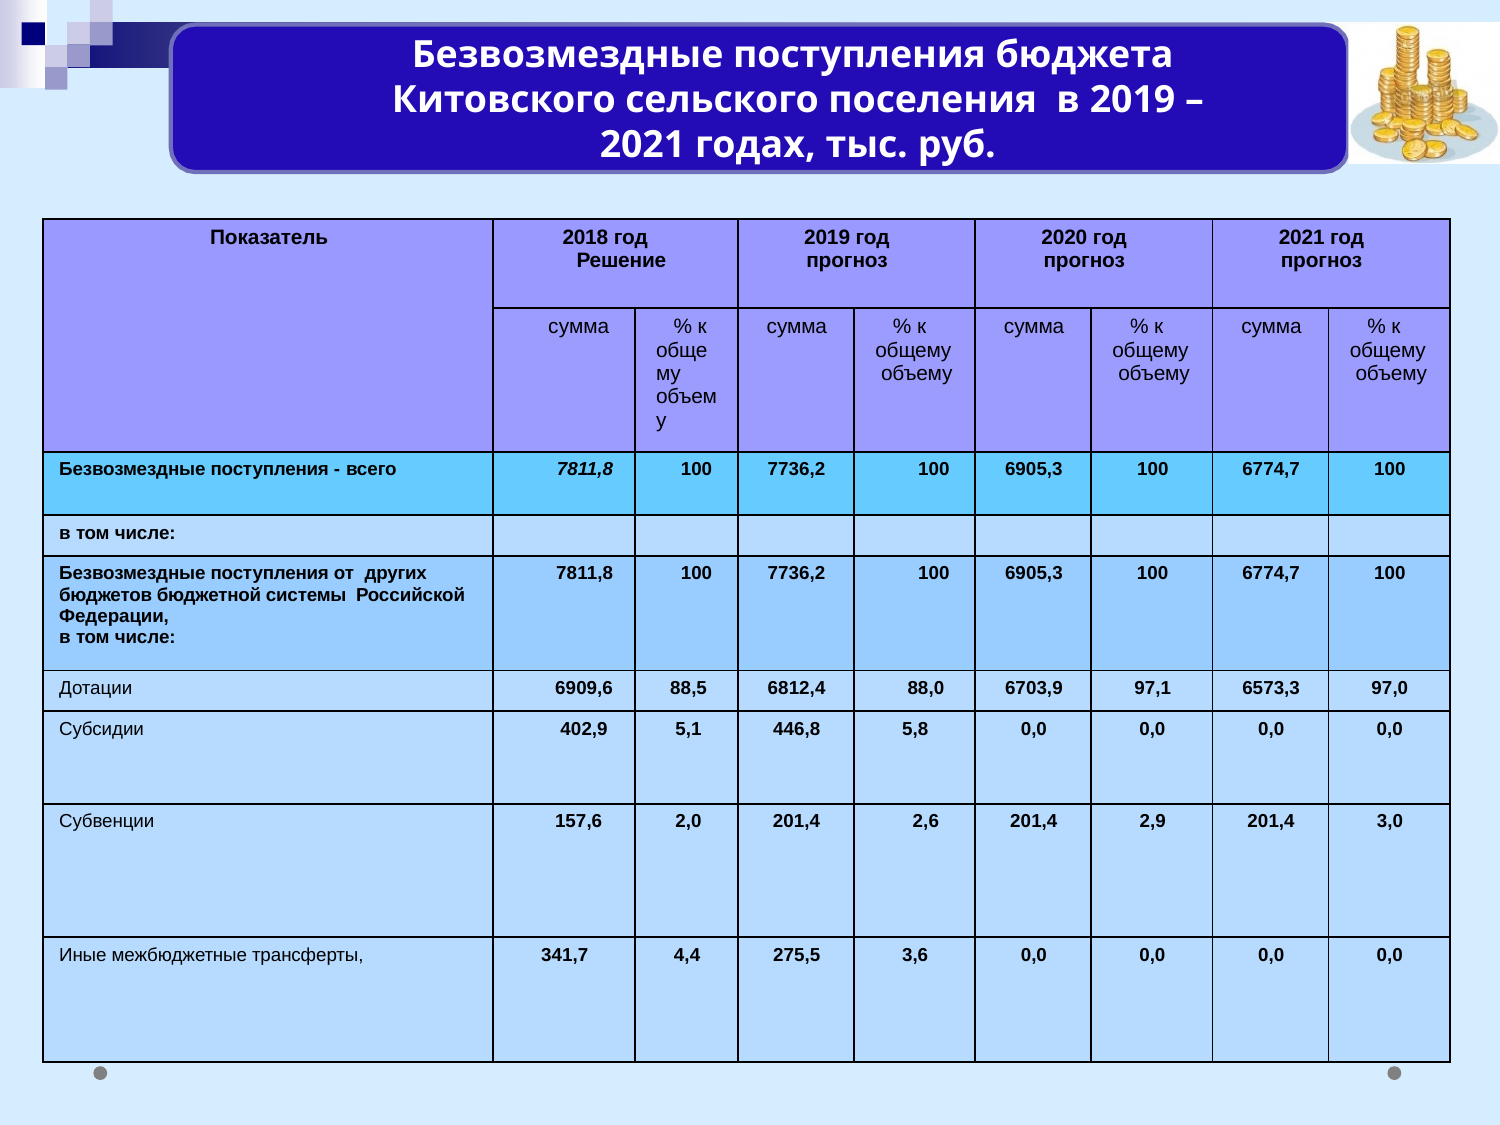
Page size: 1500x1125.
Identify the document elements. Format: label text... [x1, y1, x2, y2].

table_cell сумма [739, 309, 853, 451]
text_box [21, 22, 45, 46]
table_cell Субсидии [44, 712, 492, 803]
table_cell 6774,7 [1213, 557, 1328, 670]
table_cell 3,0 [1329, 805, 1449, 936]
text_box [0, 0, 47, 88]
table_header 2021 год прогноз [1213, 220, 1449, 307]
table_header 2018 год Решение [494, 220, 737, 307]
text_box [67, 22, 89, 44]
table_cell [739, 516, 853, 555]
table_cell 100 [636, 557, 737, 670]
table_cell 2,6 [855, 805, 974, 936]
table_cell 0,0 [1329, 938, 1449, 1061]
table_cell % к общему объему [1329, 309, 1449, 451]
table_cell 100 [855, 453, 974, 514]
table_cell 7811,8 [494, 557, 634, 670]
table_cell 88,5 [636, 671, 737, 710]
table_cell 6703,9 [976, 671, 1090, 710]
table_cell 97,1 [1092, 671, 1212, 710]
table_header Показатель [44, 220, 492, 451]
table_cell 0,0 [1092, 712, 1212, 803]
text_box [45, 45, 67, 67]
table_cell в том числе: [44, 516, 492, 555]
table_cell % к общему объему [855, 309, 974, 451]
table_cell 0,0 [1329, 712, 1449, 803]
table_cell [1092, 516, 1212, 555]
table_cell сумма [1213, 309, 1328, 451]
table_header 2019 год прогноз [739, 220, 974, 307]
table_cell сумма [494, 309, 634, 451]
table_cell 5,1 [636, 712, 737, 803]
table_cell 201,4 [1213, 805, 1328, 936]
table_header 2020 год прогноз [976, 220, 1212, 307]
table_cell 446,8 [739, 712, 853, 803]
table_cell 275,5 [739, 938, 853, 1061]
table_cell % к общему объему [1092, 309, 1212, 451]
table_cell 2,0 [636, 805, 737, 936]
table_cell [636, 516, 737, 555]
table_cell Субвенции [44, 805, 492, 936]
table_cell 6905,3 [976, 453, 1090, 514]
table_cell 0,0 [1092, 938, 1212, 1061]
table_cell 0,0 [976, 712, 1090, 803]
table_cell [855, 516, 974, 555]
table_cell 100 [1329, 453, 1449, 514]
table_cell 88,0 [855, 671, 974, 710]
text_box [170, 24, 1348, 173]
table_cell 0,0 [1213, 712, 1328, 803]
text_box [45, 67, 68, 90]
table_cell 6573,3 [1213, 671, 1328, 710]
table_cell сумма [976, 309, 1090, 451]
table_cell Безвозмездные поступления - всего [44, 453, 492, 514]
text_box Безвозмездные поступления бюджета Китовского сельского поселения в 2019 – 2021 годах, тыс. руб. [366, 27, 1228, 165]
table_cell 100 [1092, 557, 1212, 670]
table_cell Дотации [44, 671, 492, 710]
table_cell 157,6 [494, 805, 634, 936]
table_cell 6774,7 [1213, 453, 1328, 514]
text_box [67, 44, 90, 68]
table_cell 7736,2 [739, 557, 853, 670]
table_cell Безвозмездные поступления от других бюджетов бюджетной системы Российской Федерации, в том числе: [44, 557, 492, 670]
text_box [90, 22, 1500, 68]
table_cell 4,4 [636, 938, 737, 1061]
table_cell 7811,8 [494, 453, 634, 514]
table_cell 341,7 [494, 938, 634, 1061]
table_cell % к общему объему [636, 309, 737, 451]
table_cell 6909,6 [494, 671, 634, 710]
text_box [1348, 24, 1500, 164]
table_cell 402,9 [494, 712, 634, 803]
table_cell 0,0 [1213, 938, 1328, 1061]
table_cell 100 [1329, 557, 1449, 670]
table_cell 6905,3 [976, 557, 1090, 670]
table_cell 7736,2 [739, 453, 853, 514]
table_cell [1329, 516, 1449, 555]
table_cell [494, 516, 634, 555]
table_cell 5,8 [855, 712, 974, 803]
table_cell 6812,4 [739, 671, 853, 710]
table_cell 100 [855, 557, 974, 670]
table_cell 100 [1092, 453, 1212, 514]
table_cell [976, 516, 1090, 555]
table_cell 201,4 [976, 805, 1090, 936]
table_cell 100 [636, 453, 737, 514]
table_cell [1213, 516, 1328, 555]
table_cell Иные межбюджетные трансферты, [44, 938, 492, 1061]
table_cell 201,4 [739, 805, 853, 936]
table_cell 97,0 [1329, 671, 1449, 710]
table_cell 3,6 [855, 938, 974, 1061]
text_box [89, 22, 113, 46]
table_cell 2,9 [1092, 805, 1212, 936]
table_cell 0,0 [976, 938, 1090, 1061]
text_box [89, 0, 113, 22]
